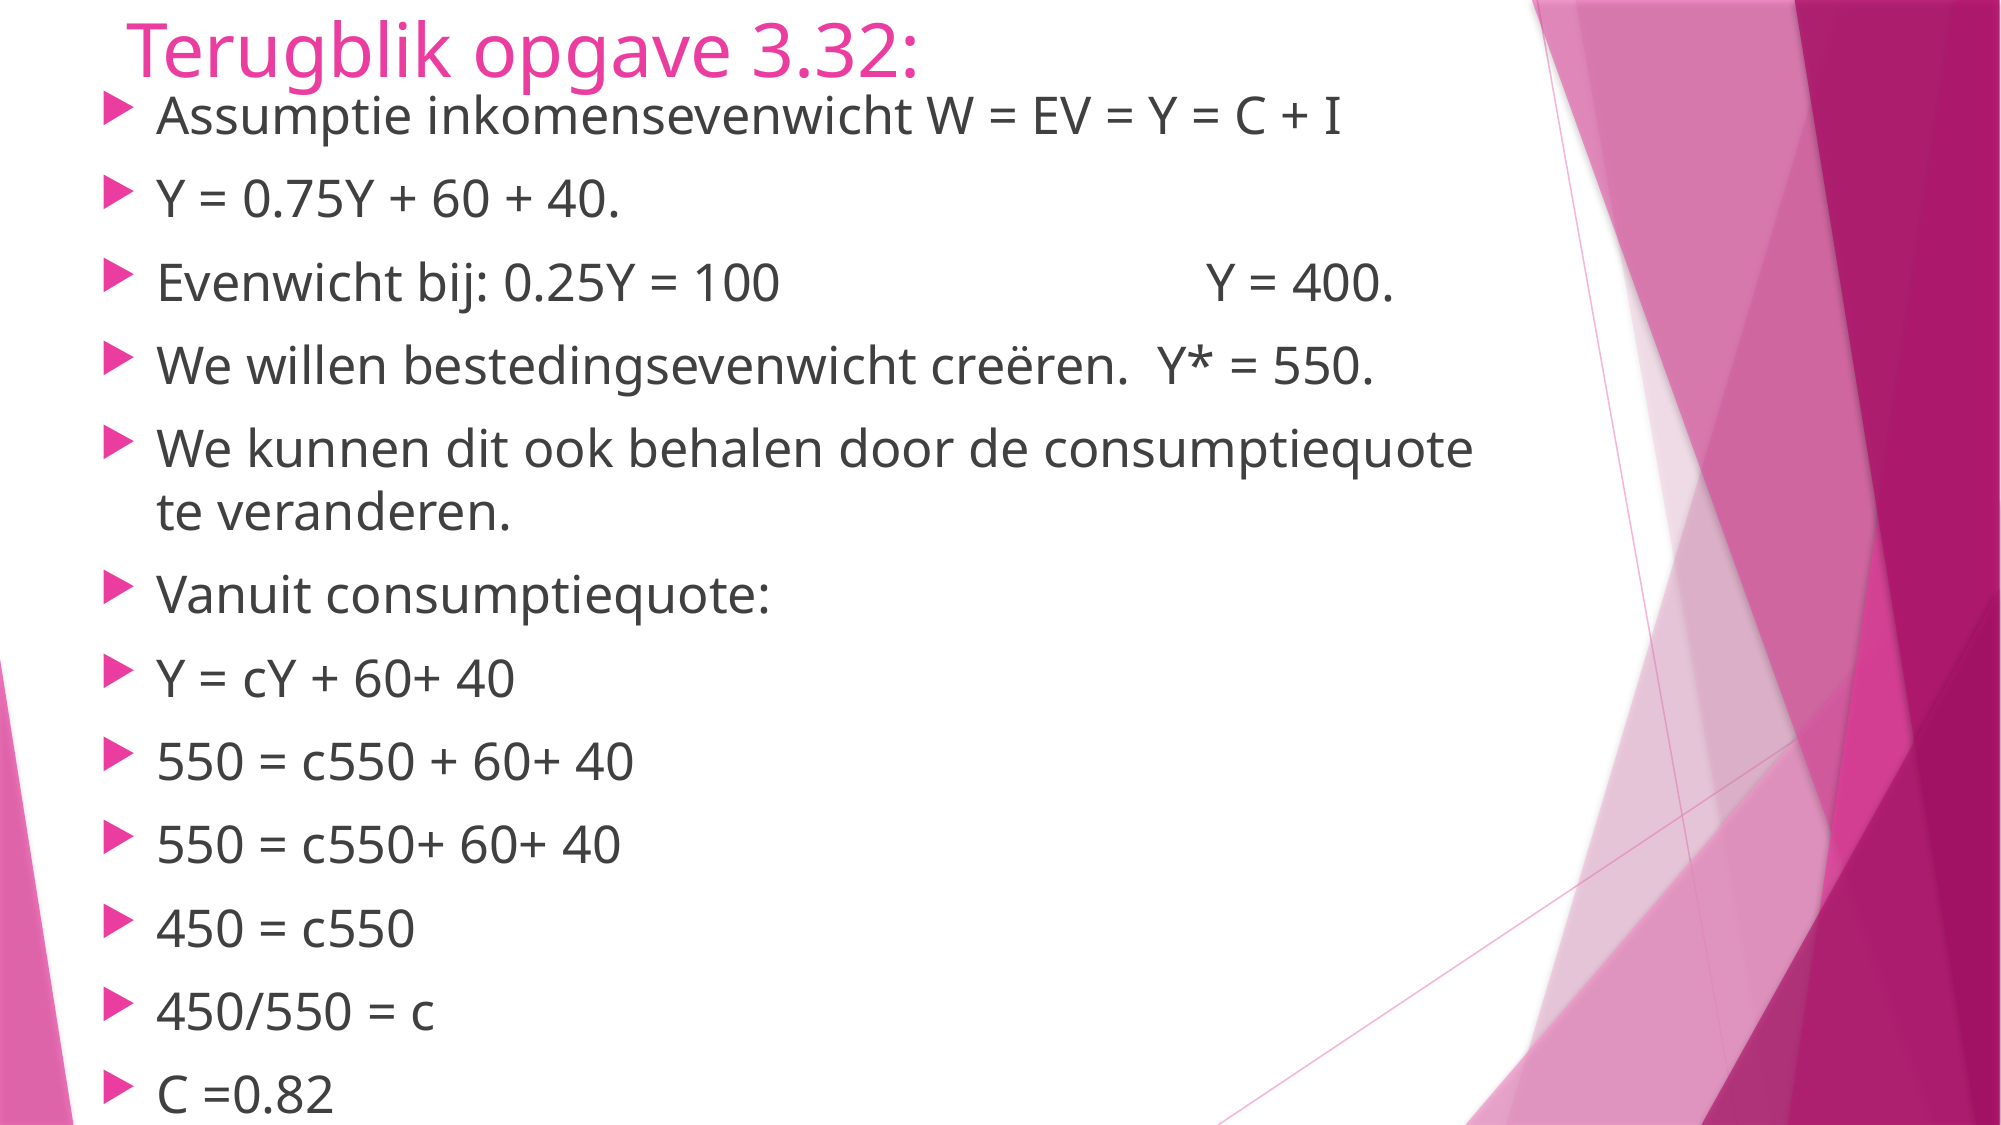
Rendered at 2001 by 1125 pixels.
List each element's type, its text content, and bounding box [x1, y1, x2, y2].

title Terugblik opgave 3.32: [111, 0, 1522, 75]
list Assumptie inkomensevenwicht W = EV = Y = C + I Y = 0.75Y + 60 + 40. Evenwicht bij: 0.25Y = 100 Y = 400. We willen bestedingsevenwicht creëren. Y* = 550. We kunnen dit ook behalen door de consumptiequote te veranderen. Vanuit consumptiequote: Y = cY + 60+ 40 550 = c550 + 60+ 40 550 = c550+ 60+ 40 450 = c550 450/550 = c C =0.82 [84, 75, 1522, 992]
